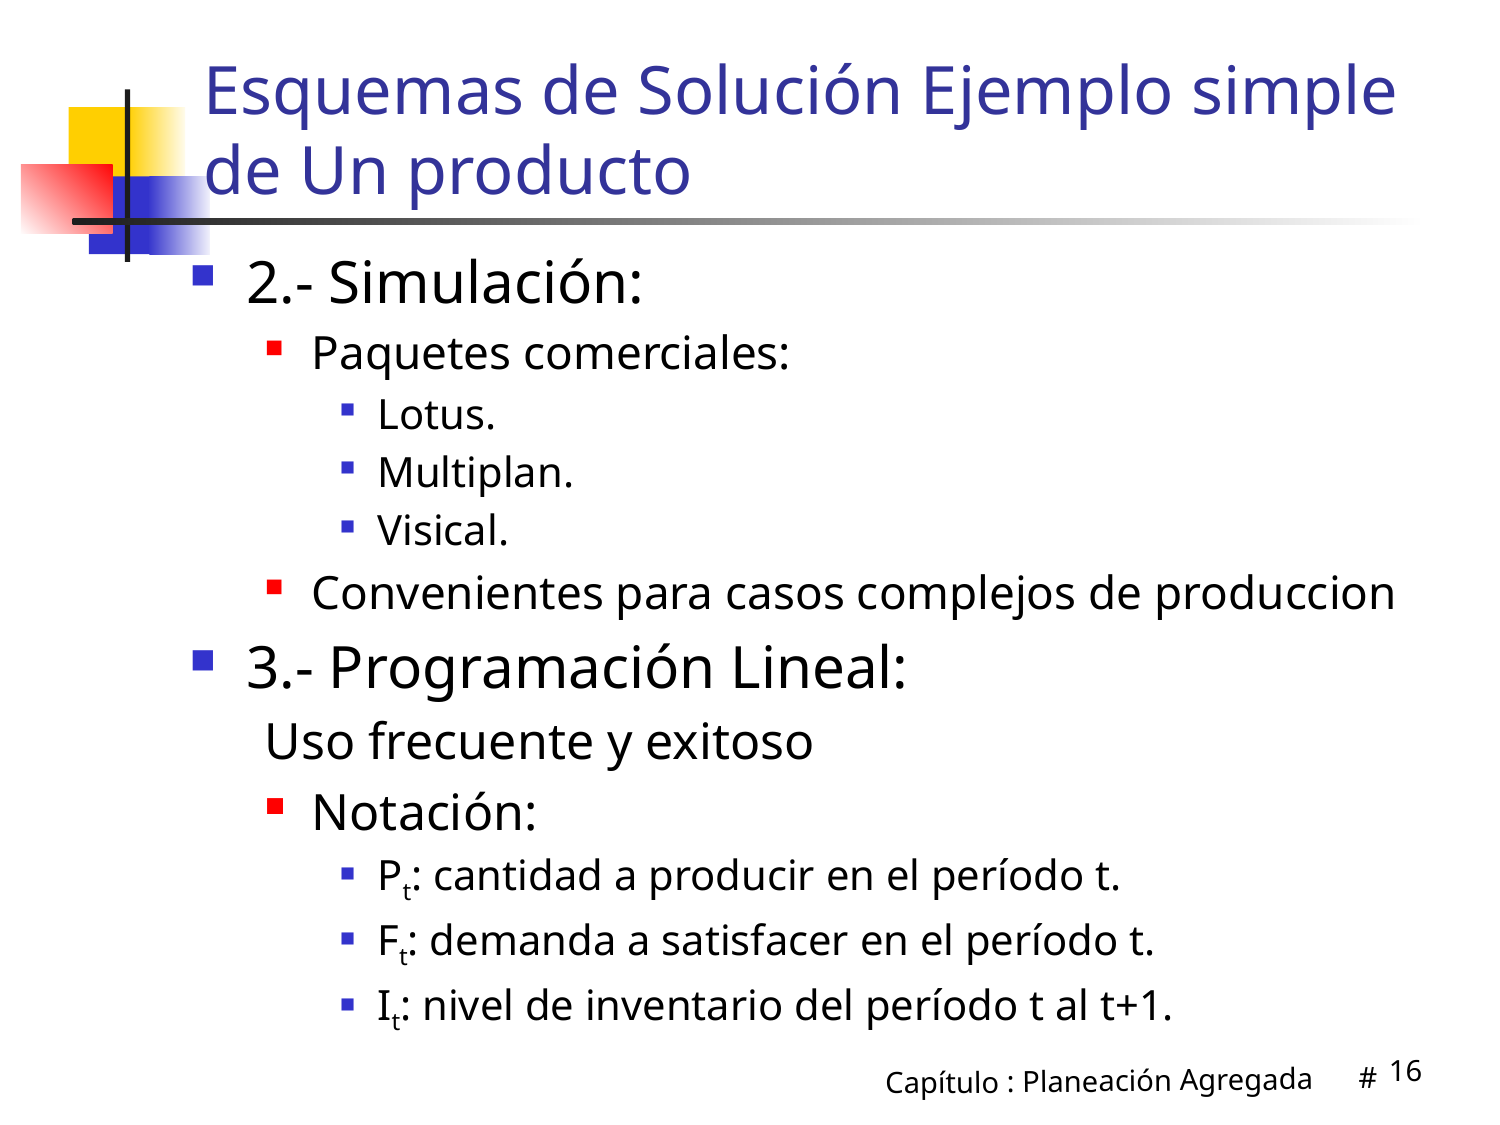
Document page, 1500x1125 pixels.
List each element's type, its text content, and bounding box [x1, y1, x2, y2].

title Esquemas de Solución Ejemplo simple de Un producto [188, 27, 1468, 216]
footer Capítulo : Planeación Agregada # [836, 1028, 1427, 1109]
list 2.- Simulación: Paquetes comerciales: Lotus. Multiplan. Visical. Convenientes para casos complejos de produccion 3.- Programación Lineal: Uso frecuente y exitoso Notación: Pt: cantidad a producir en el período t. Ft: demanda a satisfacer en el período t. It: nivel de inventario del período t al t+1. [174, 237, 1451, 969]
slide_number 16 [1124, 1024, 1438, 1101]
